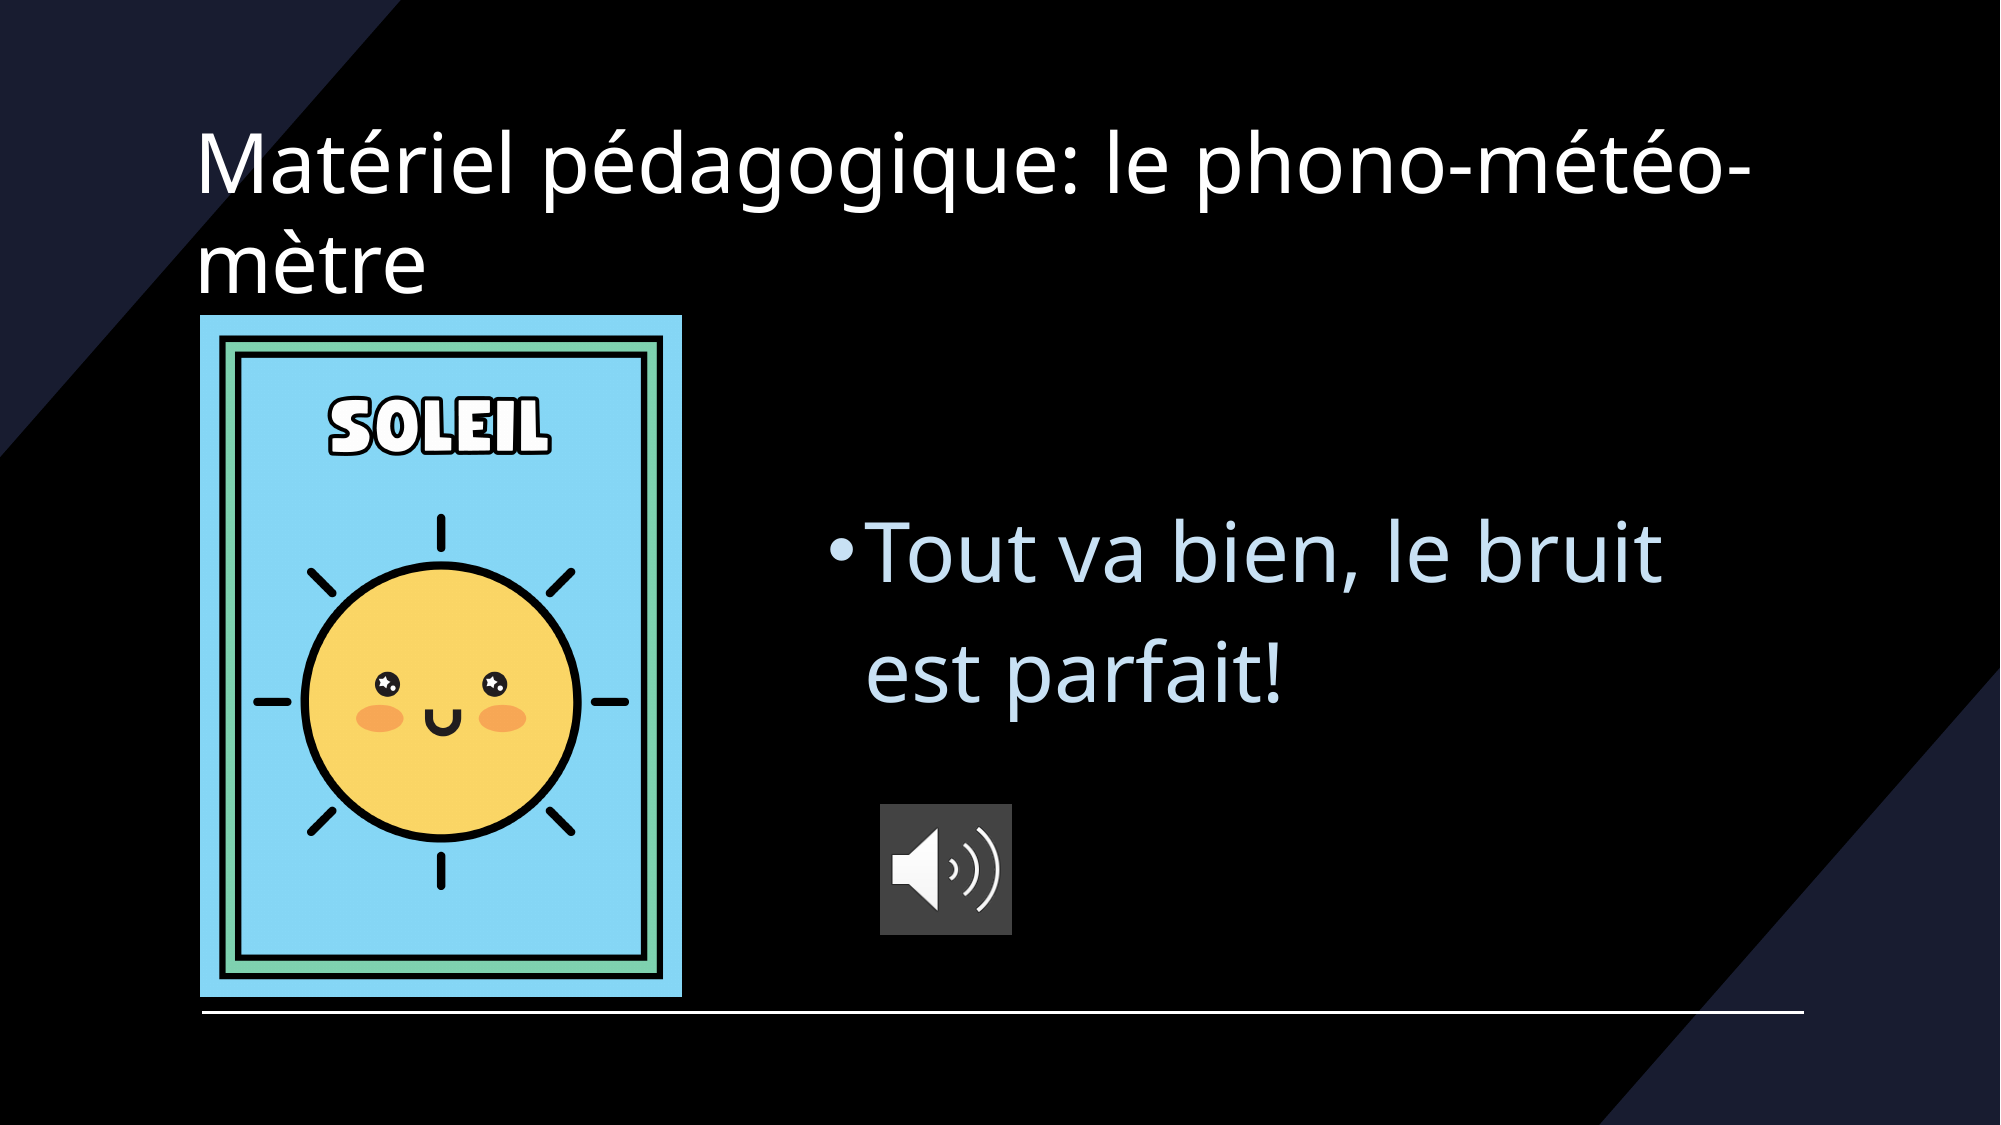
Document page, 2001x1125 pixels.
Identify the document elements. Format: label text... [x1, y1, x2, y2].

title Matériel pédagogique: le phono-météo-mètre [179, 98, 1922, 322]
picture [879, 802, 1013, 937]
text_box Tout va bien, le bruit est parfait! [812, 471, 1710, 563]
picture [200, 315, 683, 997]
